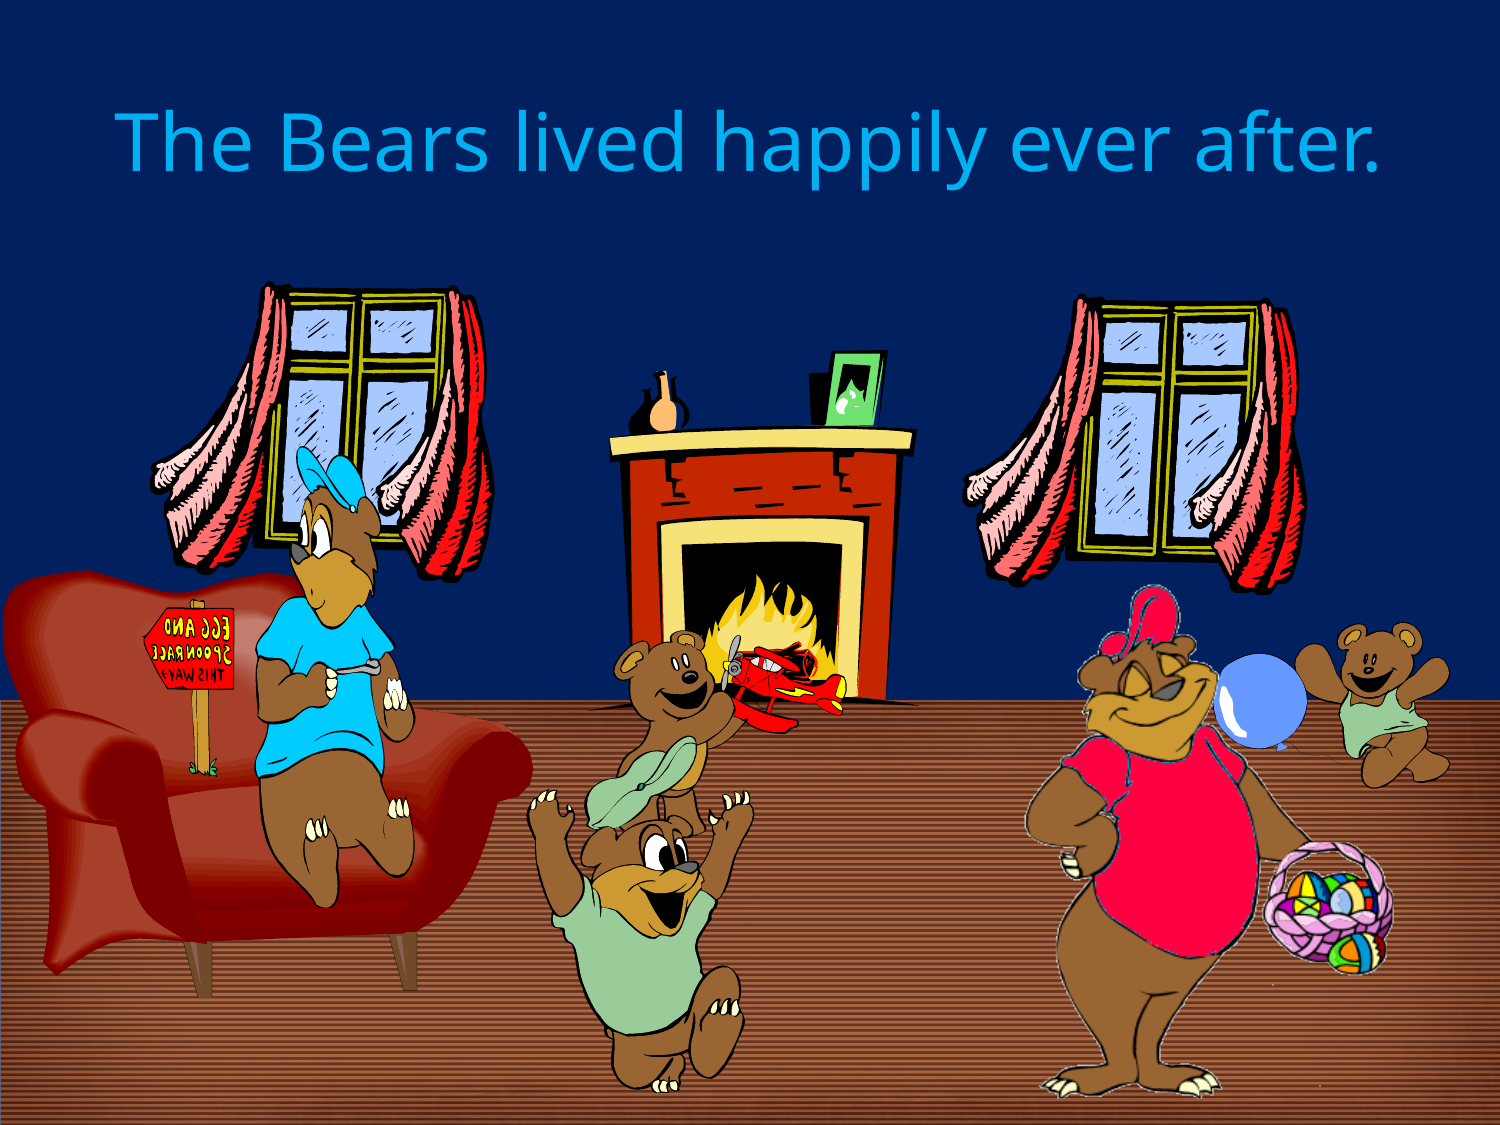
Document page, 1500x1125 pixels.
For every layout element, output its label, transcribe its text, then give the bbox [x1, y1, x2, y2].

picture [0, 162, 1499, 1125]
title The Bears lived happily ever after. [75, 45, 1425, 233]
